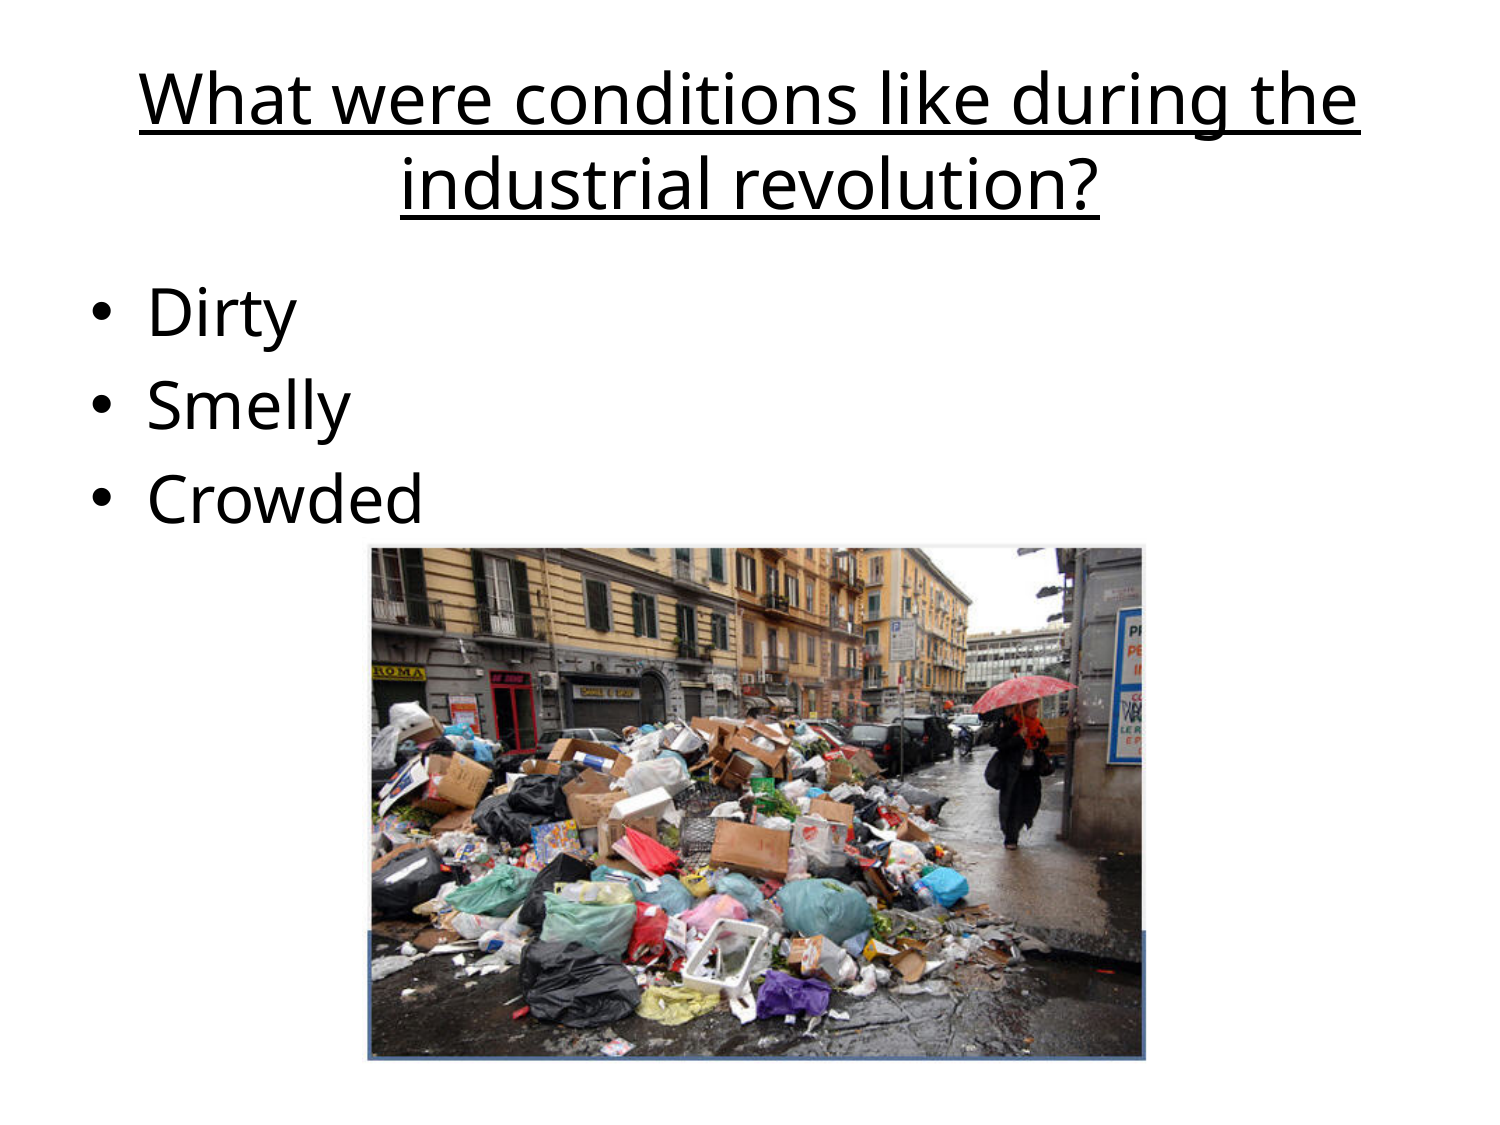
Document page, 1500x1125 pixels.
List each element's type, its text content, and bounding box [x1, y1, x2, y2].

list Dirty Smelly Crowded [75, 262, 1425, 1005]
title What were conditions like during the industrial revolution? [75, 45, 1425, 233]
picture [362, 537, 1156, 1073]
